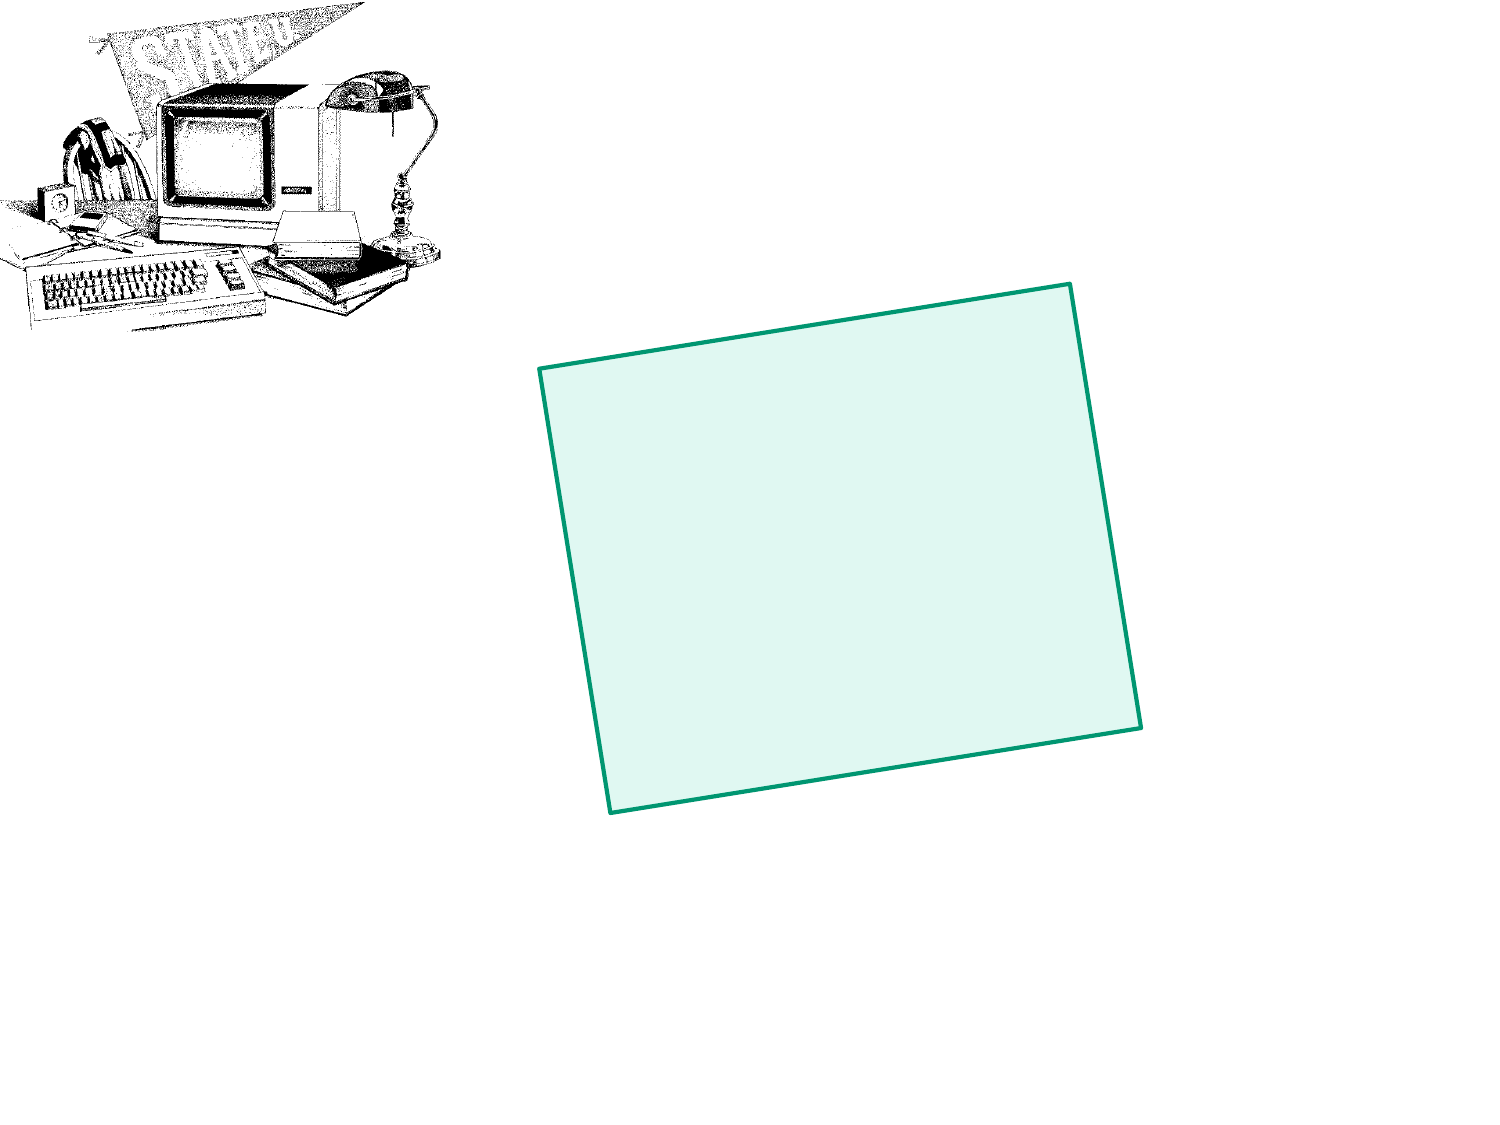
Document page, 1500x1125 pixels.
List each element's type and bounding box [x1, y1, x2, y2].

picture [0, 0, 450, 336]
text_box [537, 281, 1144, 816]
